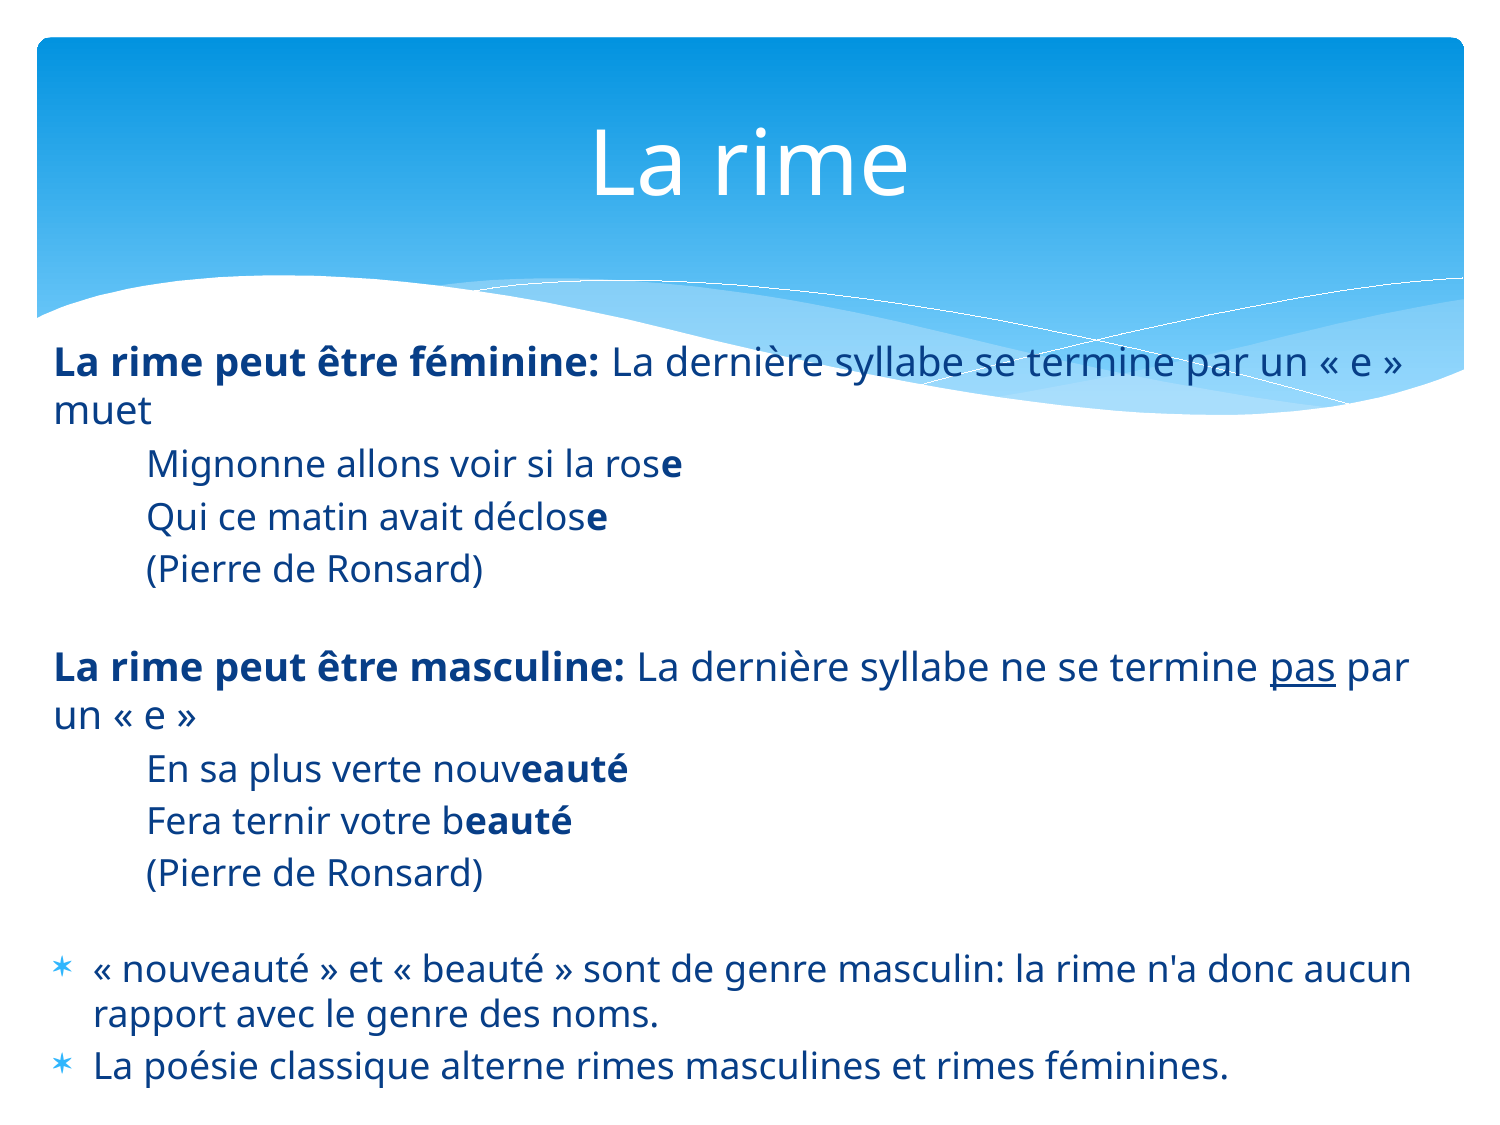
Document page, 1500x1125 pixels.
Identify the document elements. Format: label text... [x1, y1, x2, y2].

list La rime peut être féminine: La dernière syllabe se termine par un « e » muet Mignonne allons voir si la rose Qui ce matin avait déclose (Pierre de Ronsard) La rime peut être masculine: La dernière syllabe ne se termine pas par un « e » En sa plus verte nouveauté Fera ternir votre beauté (Pierre de Ronsard) « nouveauté » et « beauté » sont de genre masculin: la rime n'a donc aucun rapport avec le genre des noms. La poésie classique alterne rimes masculines et rimes féminines. [38, 329, 1481, 1103]
title La rime [75, 55, 1425, 261]
